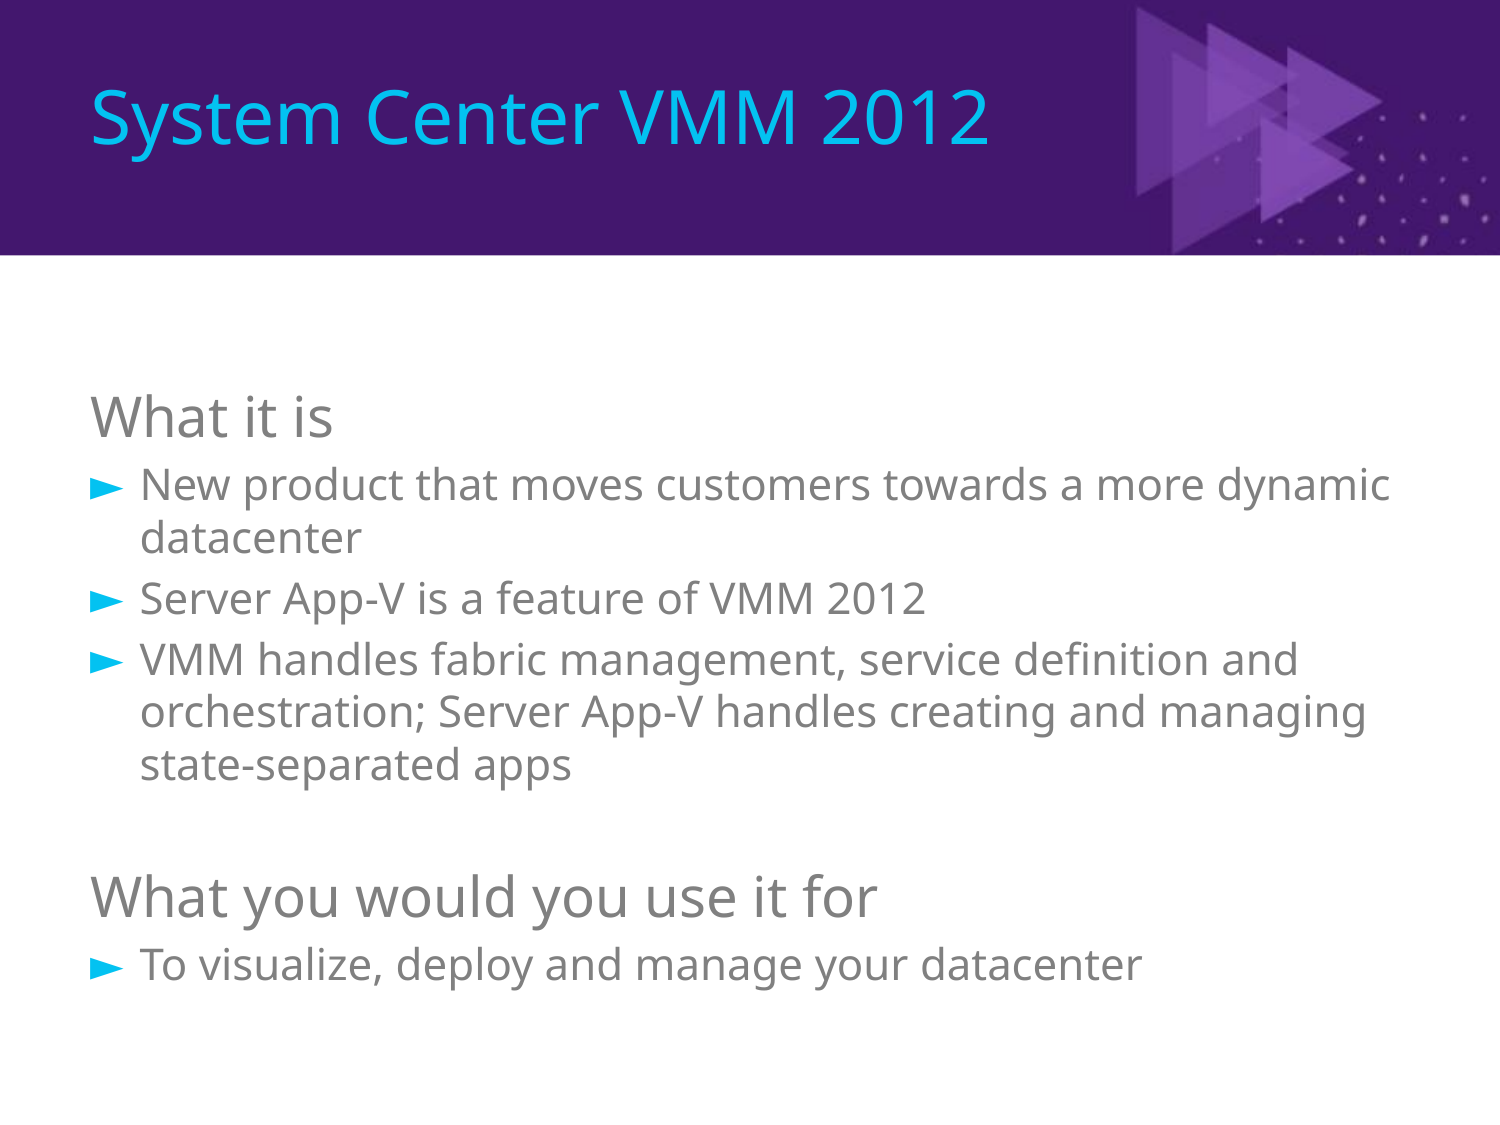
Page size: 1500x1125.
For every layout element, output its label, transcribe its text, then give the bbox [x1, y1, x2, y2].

title System Center VMM 2012 [75, 56, 1425, 244]
list What it is New product that moves customers towards a more dynamic datacenter Server App-V is a feature of VMM 2012 VMM handles fabric management, service definition and orchestration; Server App-V handles creating and managing state-separated apps What you would you use it for To visualize, deploy and manage your datacenter [75, 373, 1425, 1005]
picture [0, 0, 1500, 255]
